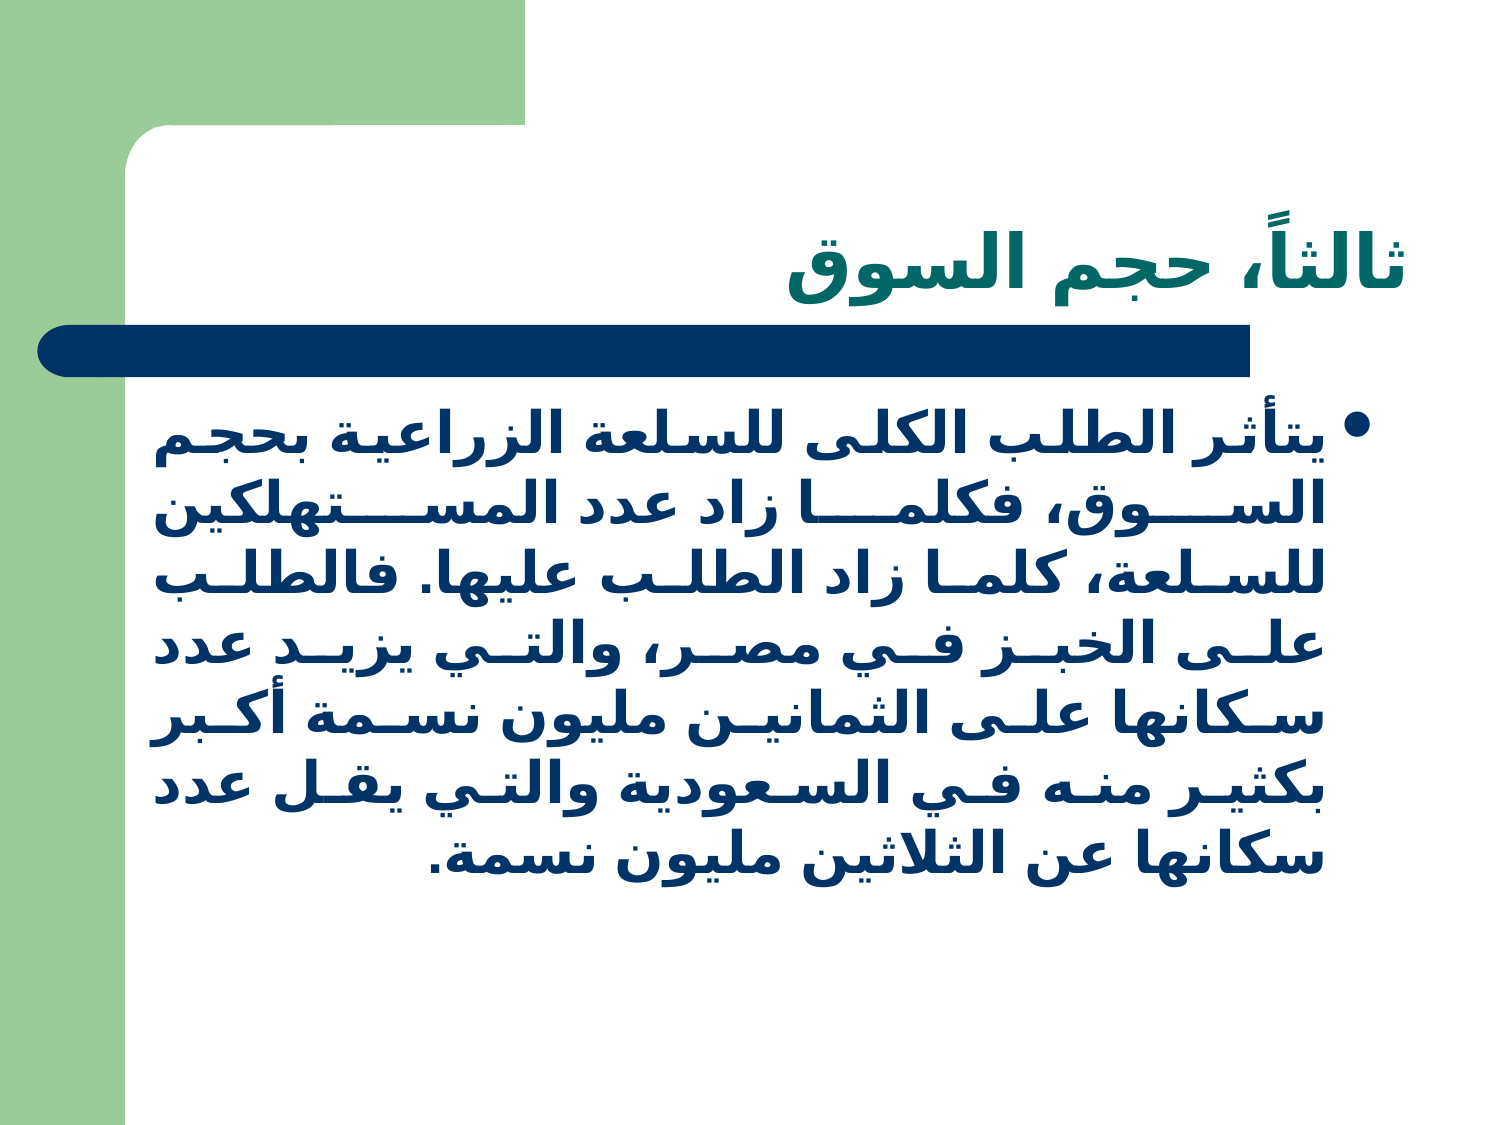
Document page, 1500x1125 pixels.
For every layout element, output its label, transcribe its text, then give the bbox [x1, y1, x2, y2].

title ثالثاً، حجم السوق [125, 125, 1425, 313]
list يتأثر الطلب الكلى للسلعة الزراعية بحجم السوق، فكلما زاد عدد المستهلكين للسلعة، كلما زاد الطلب عليها. فالطلب على الخبز في مصر، والتي يزيد عدد سكانها على الثمانين مليون نسمة أكبر بكثير منه في السعودية والتي يقل عدد سكانها عن الثلاثين مليون نسمة. [137, 387, 1400, 999]
